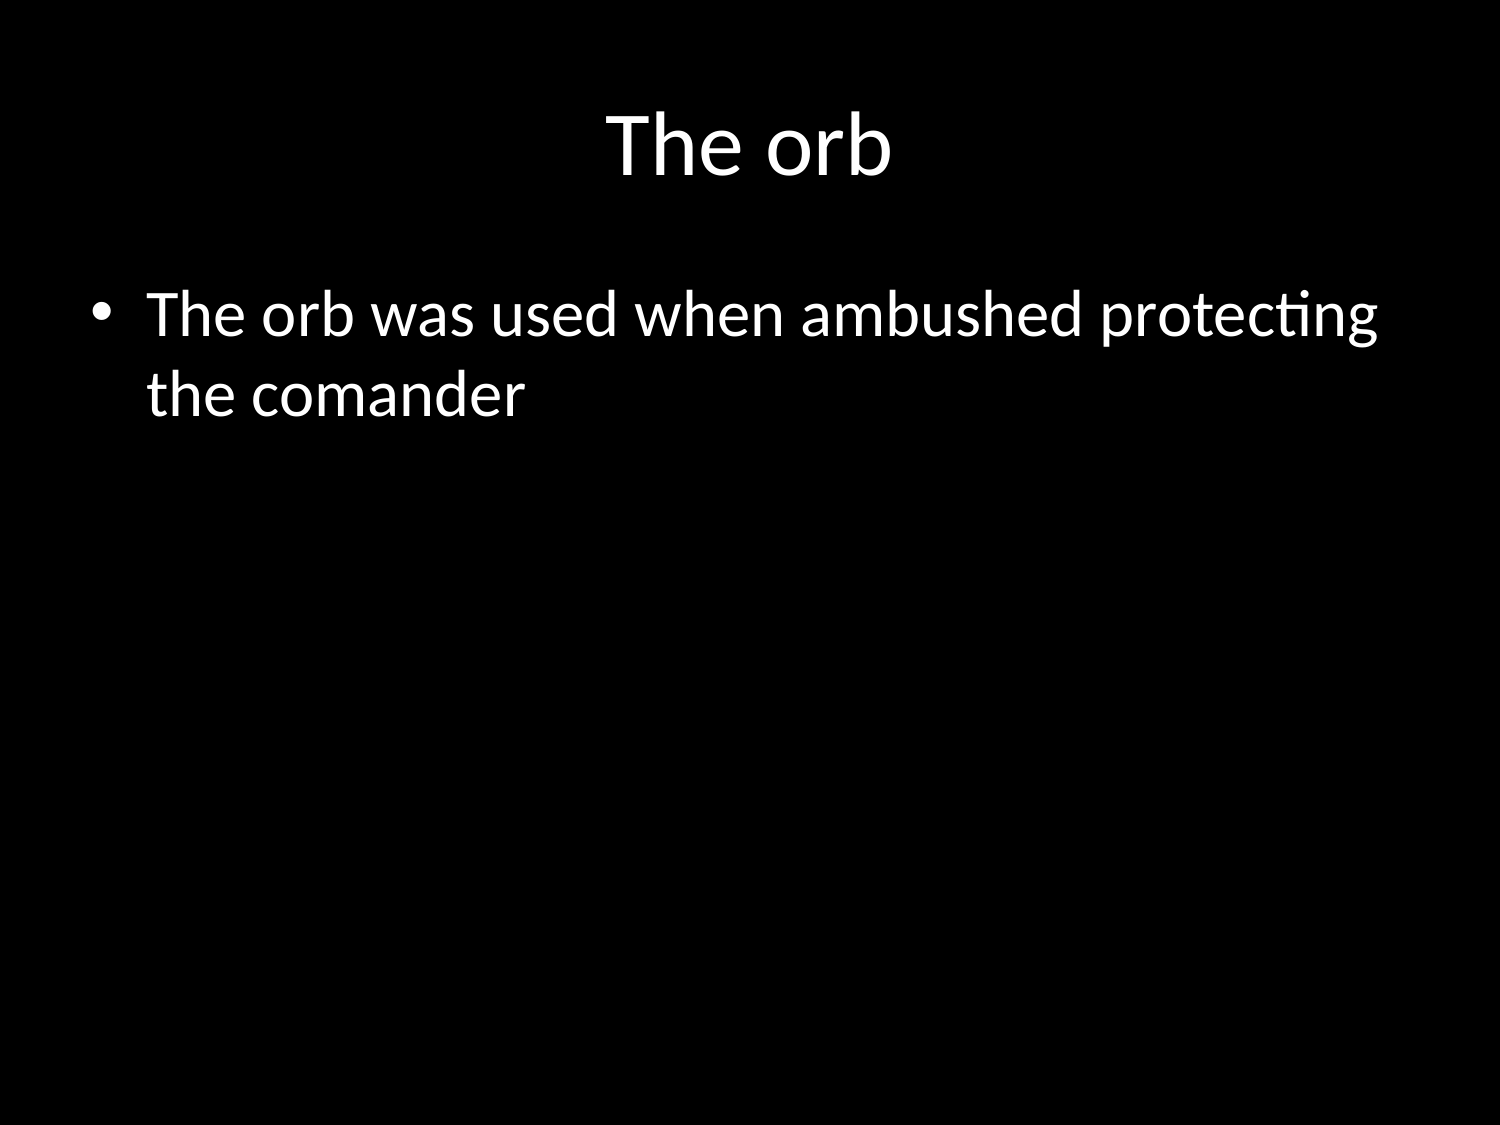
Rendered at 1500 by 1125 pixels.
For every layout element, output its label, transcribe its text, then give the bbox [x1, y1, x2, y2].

title The orb [75, 45, 1425, 233]
list The orb was used when ambushed protecting the comander [75, 262, 1425, 1005]
